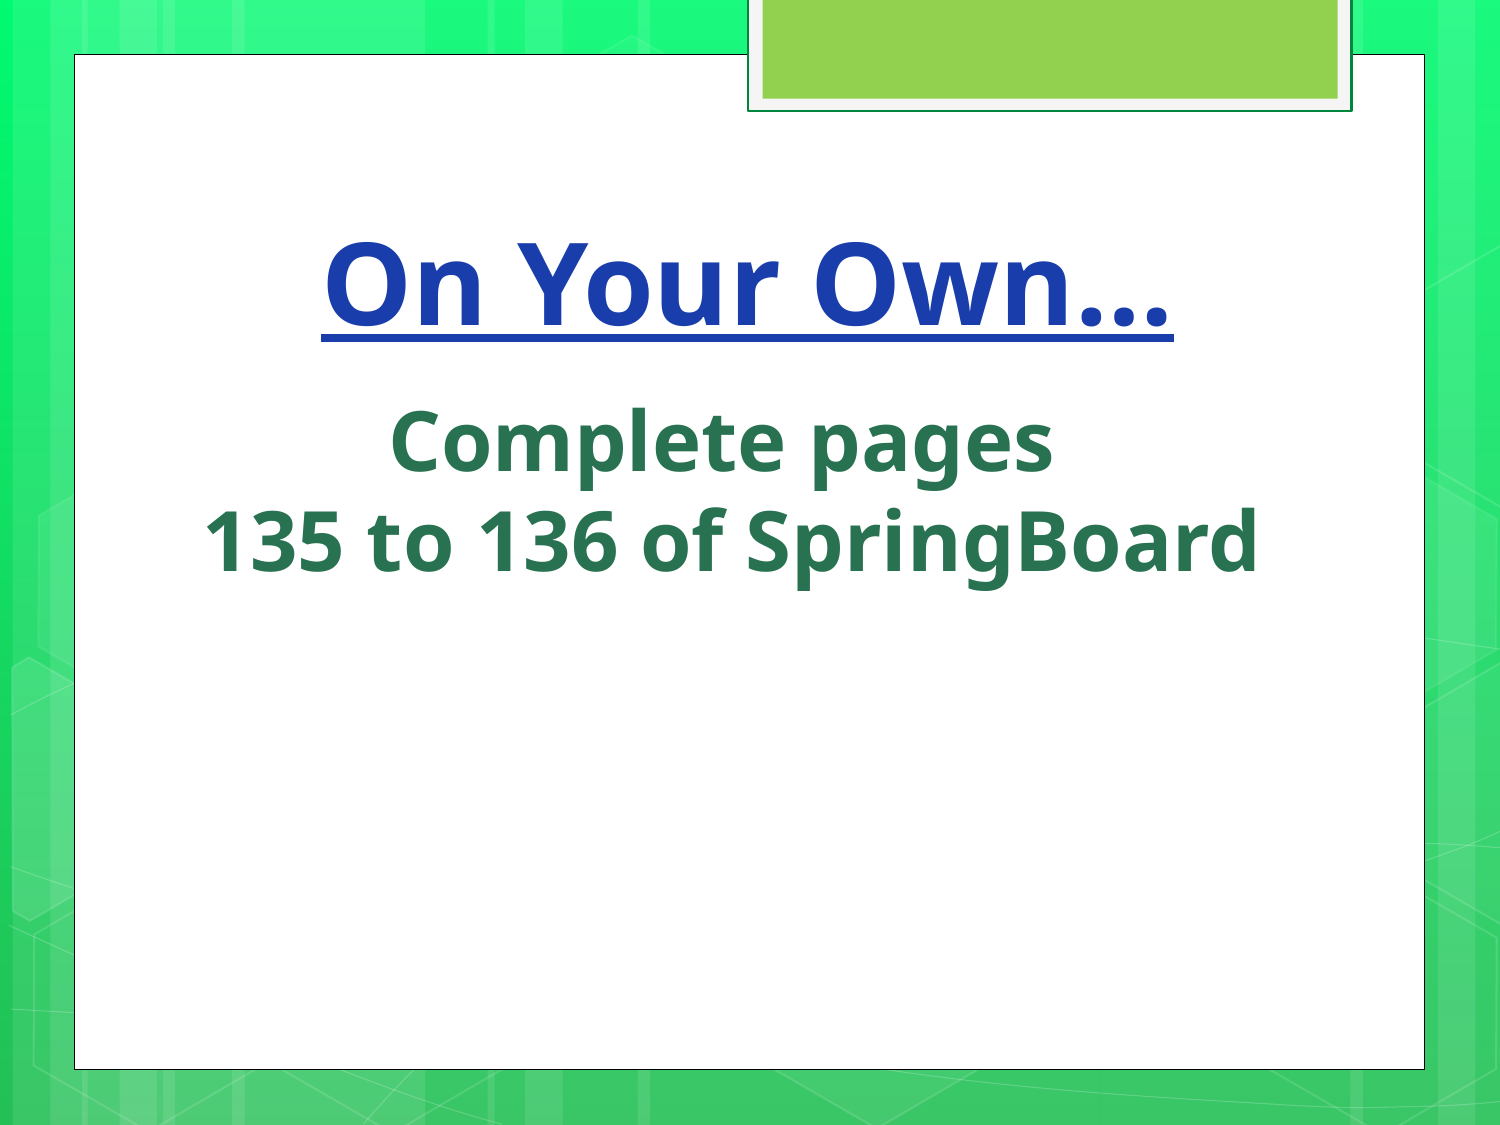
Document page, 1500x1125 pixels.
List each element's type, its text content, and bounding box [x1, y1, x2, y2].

list Complete pages 135 to 136 of SpringBoard [171, 381, 1283, 957]
title On Your Own… [171, 168, 1324, 357]
